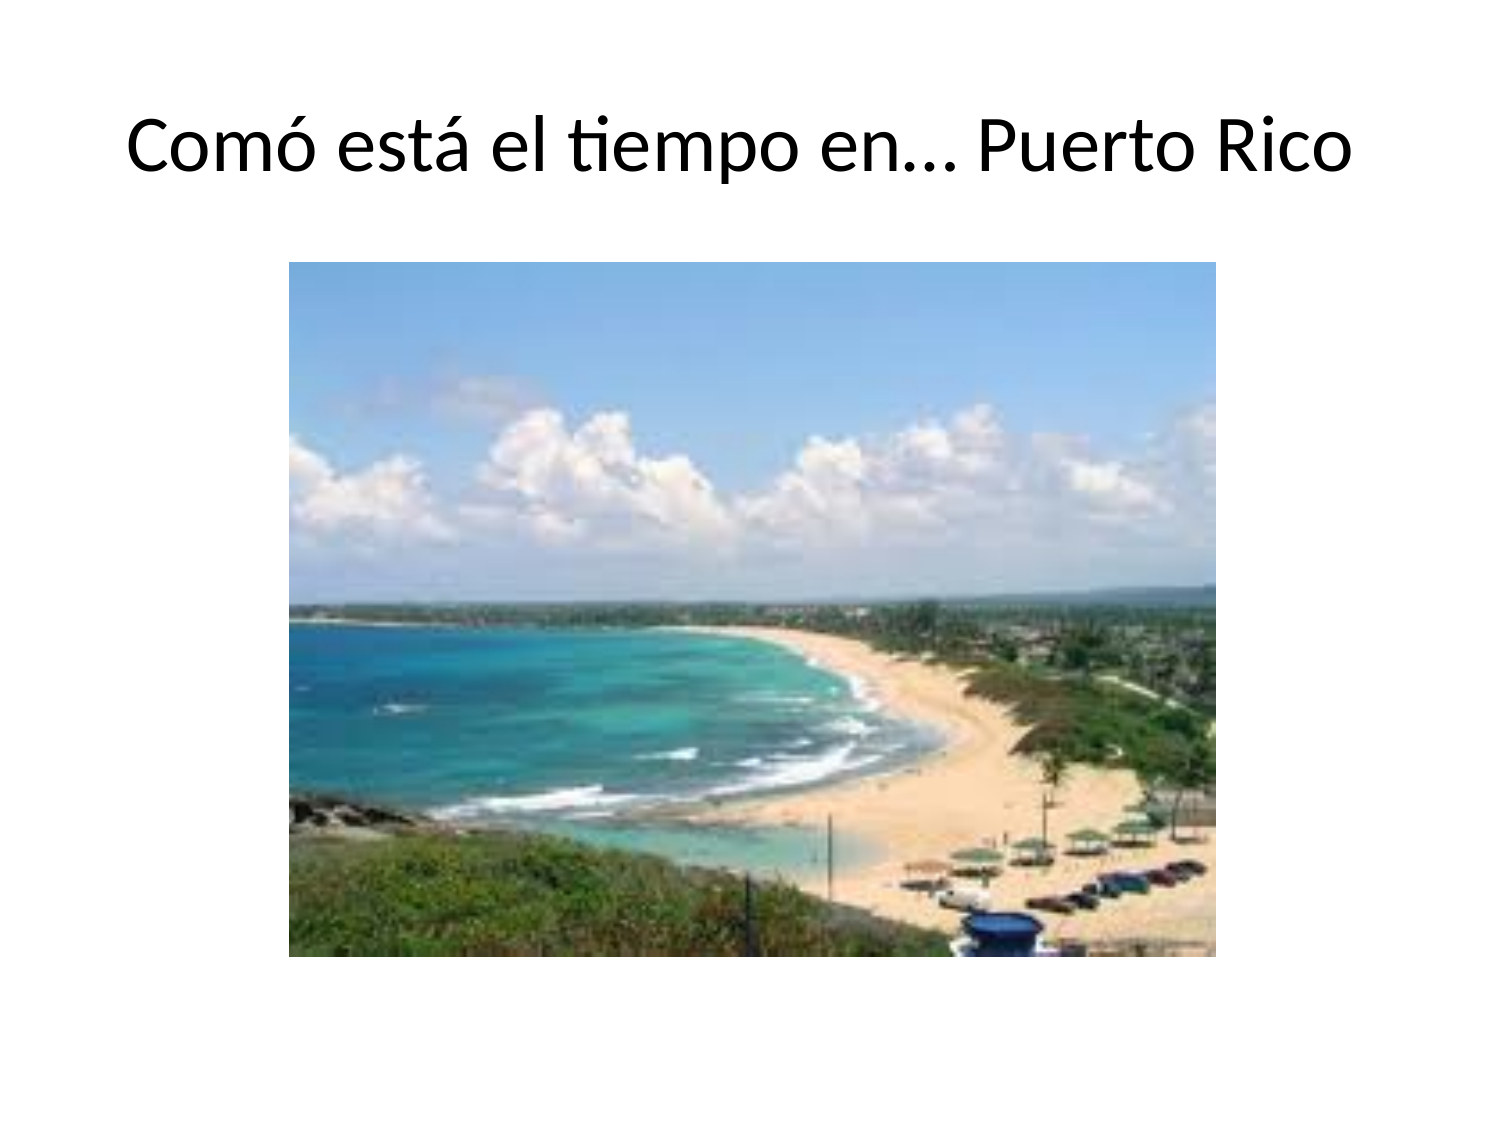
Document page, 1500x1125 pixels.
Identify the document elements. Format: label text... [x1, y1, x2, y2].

title Comó está el tiempo en… Puerto Rico [75, 45, 1425, 233]
picture [288, 262, 1216, 957]
